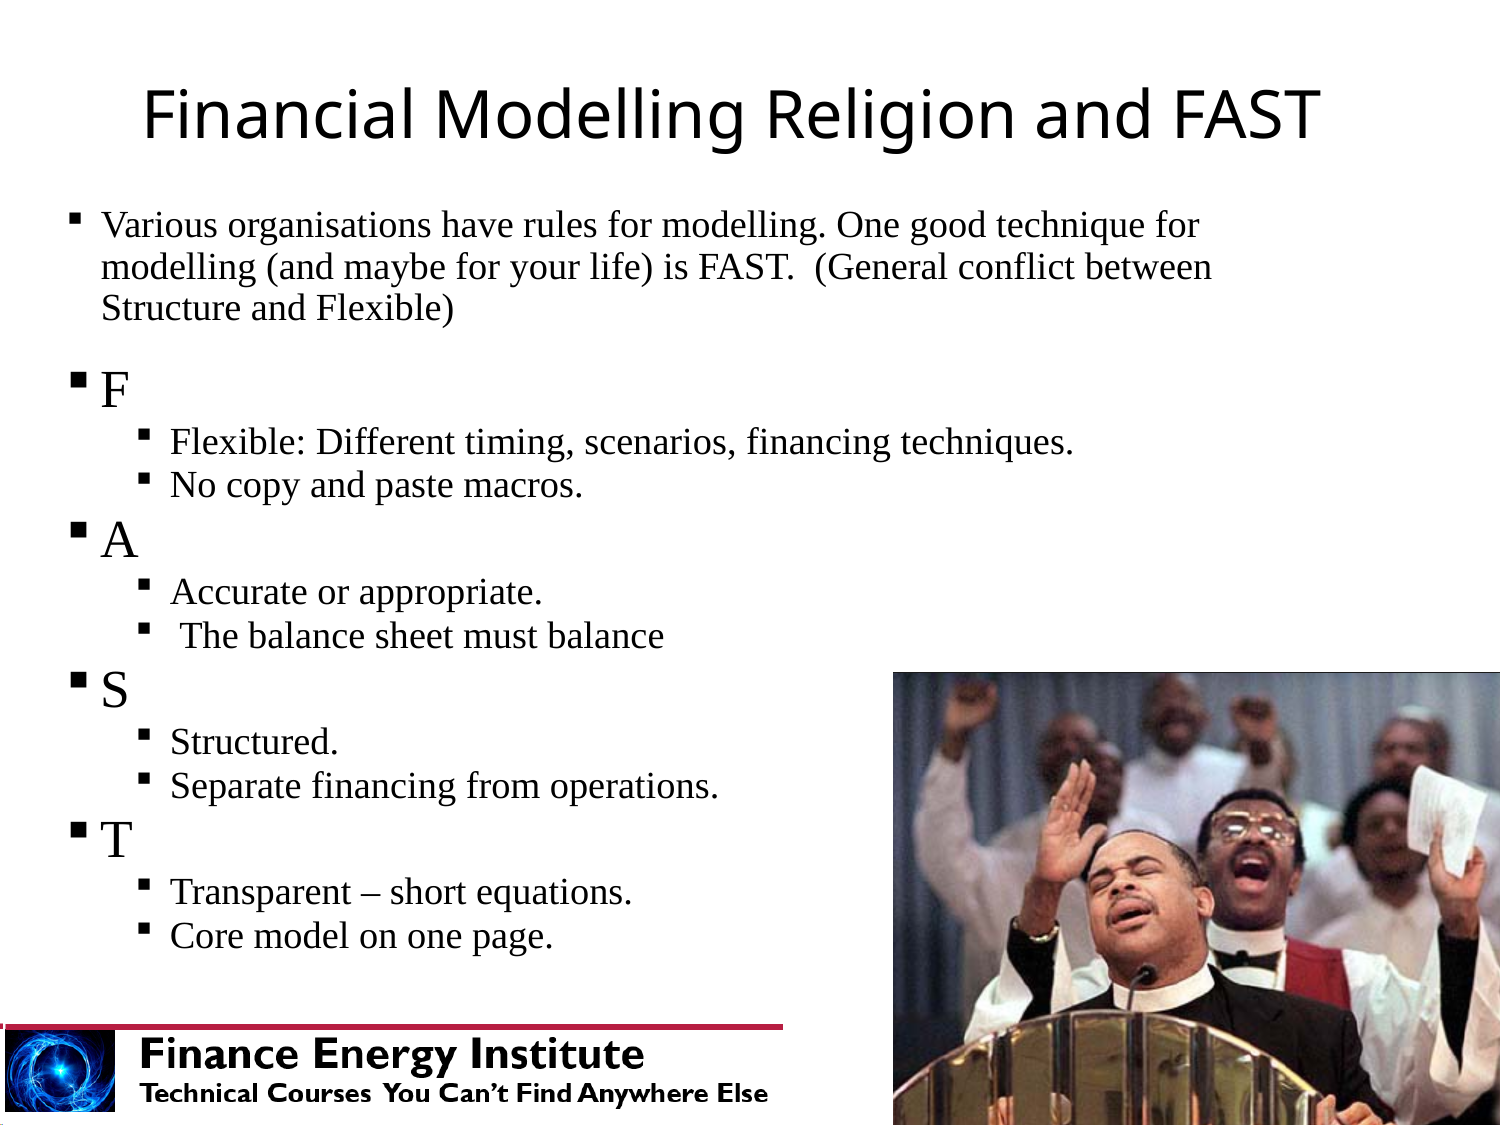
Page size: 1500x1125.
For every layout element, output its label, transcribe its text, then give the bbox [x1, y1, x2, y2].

picture [893, 672, 1500, 1125]
picture [0, 1014, 783, 1125]
list Various organisations have rules for modelling. One good technique for modelling (and maybe for your life) is FAST. (General conflict between Structure and Flexible) F Flexible: Different timing, scenarios, financing techniques. No copy and paste macros. A Accurate or appropriate. The balance sheet must balance S Structured. Separate financing from operations. T Transparent – short equations. Core model on one page. [51, 197, 1378, 966]
title Financial Modelling Religion and FAST [103, 59, 1361, 174]
